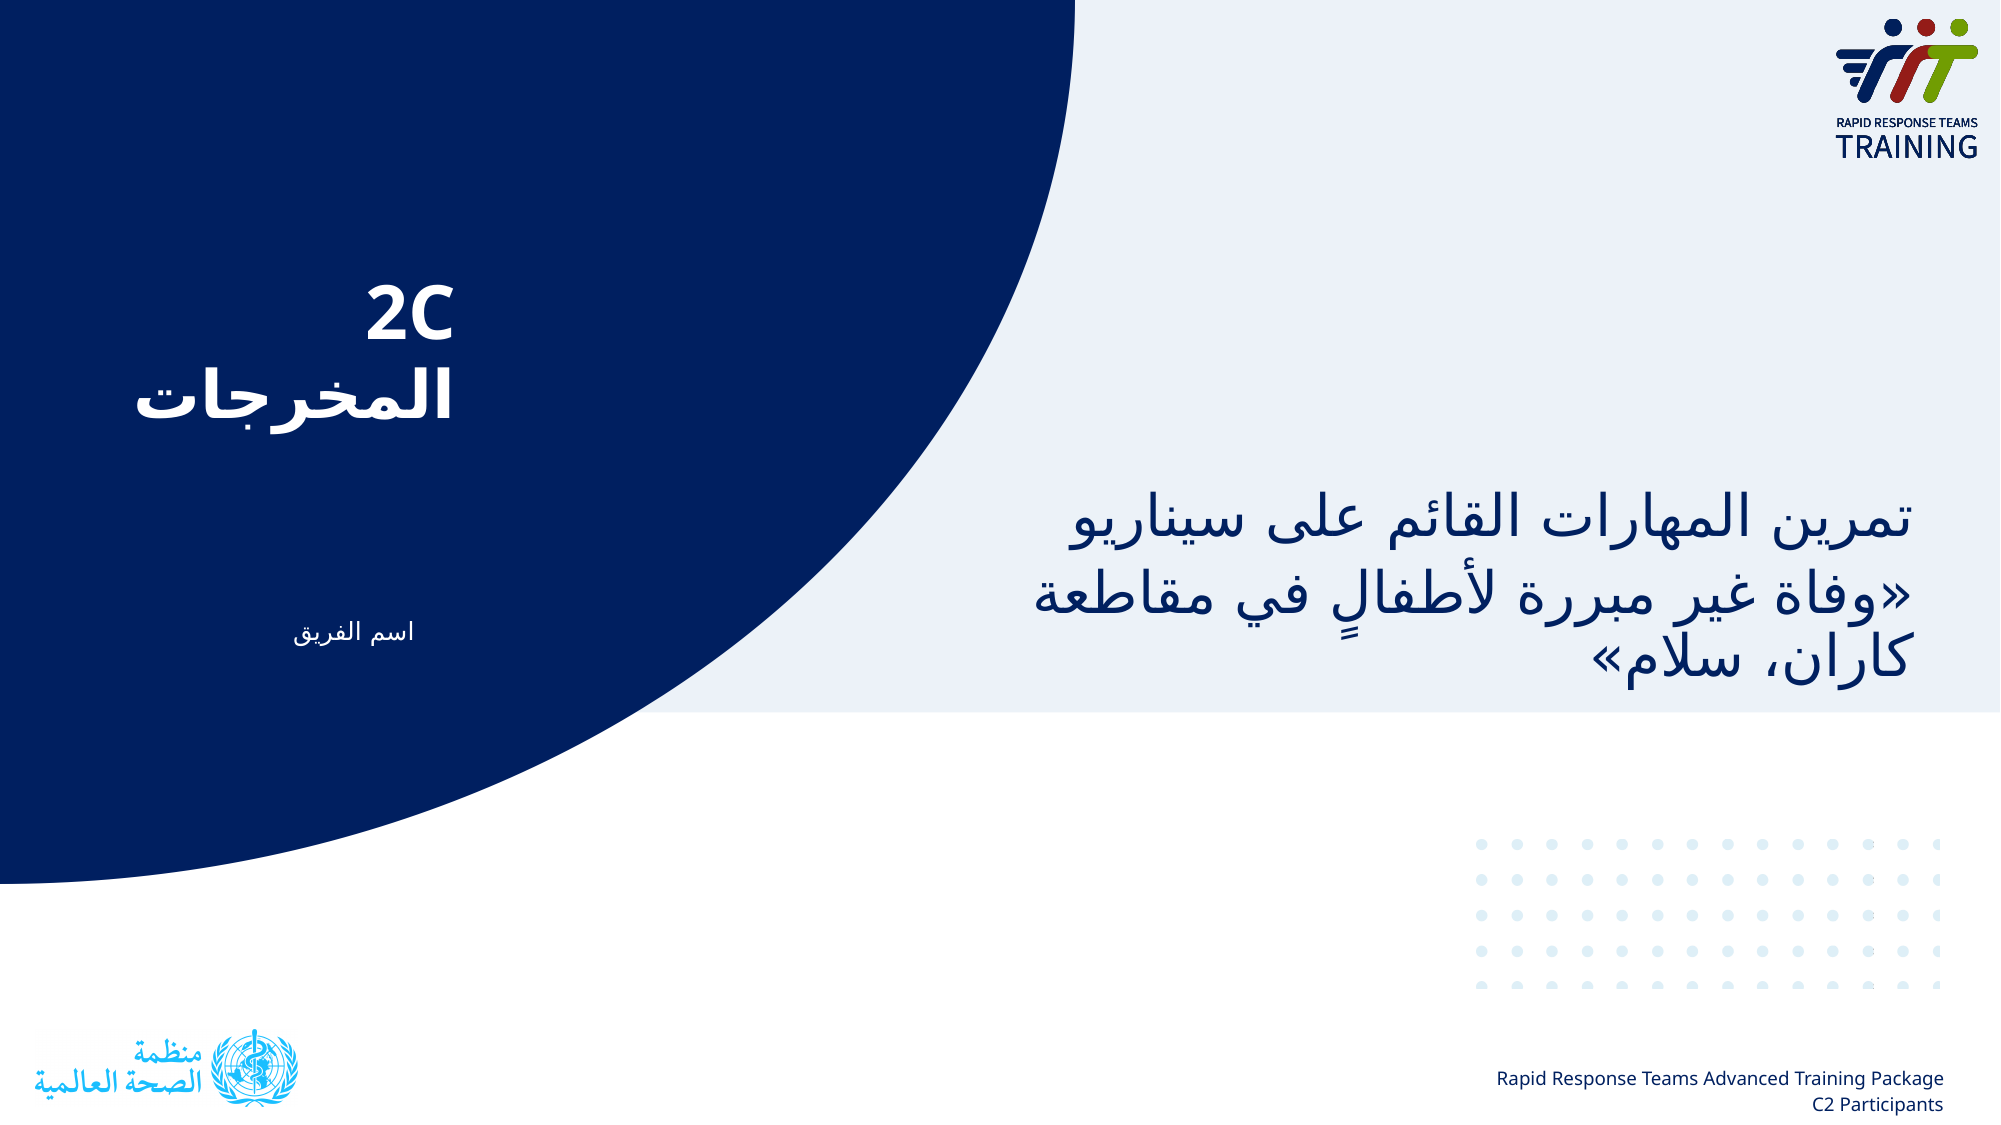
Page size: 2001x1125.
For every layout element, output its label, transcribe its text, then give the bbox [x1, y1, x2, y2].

list تمرين المهارات القائم على سيناريو «وفاة غير مبررة لأطفالٍ في مقاطعة كاران، سلام» [941, 478, 1923, 935]
picture [0, 0, 1075, 884]
text_box المخرجات [111, 398, 464, 479]
picture [35, 1029, 298, 1107]
title اسم الفريق [89, 561, 423, 657]
text_box 2C [111, 234, 464, 398]
picture [1476, 839, 1940, 989]
picture [1835, 19, 1978, 167]
